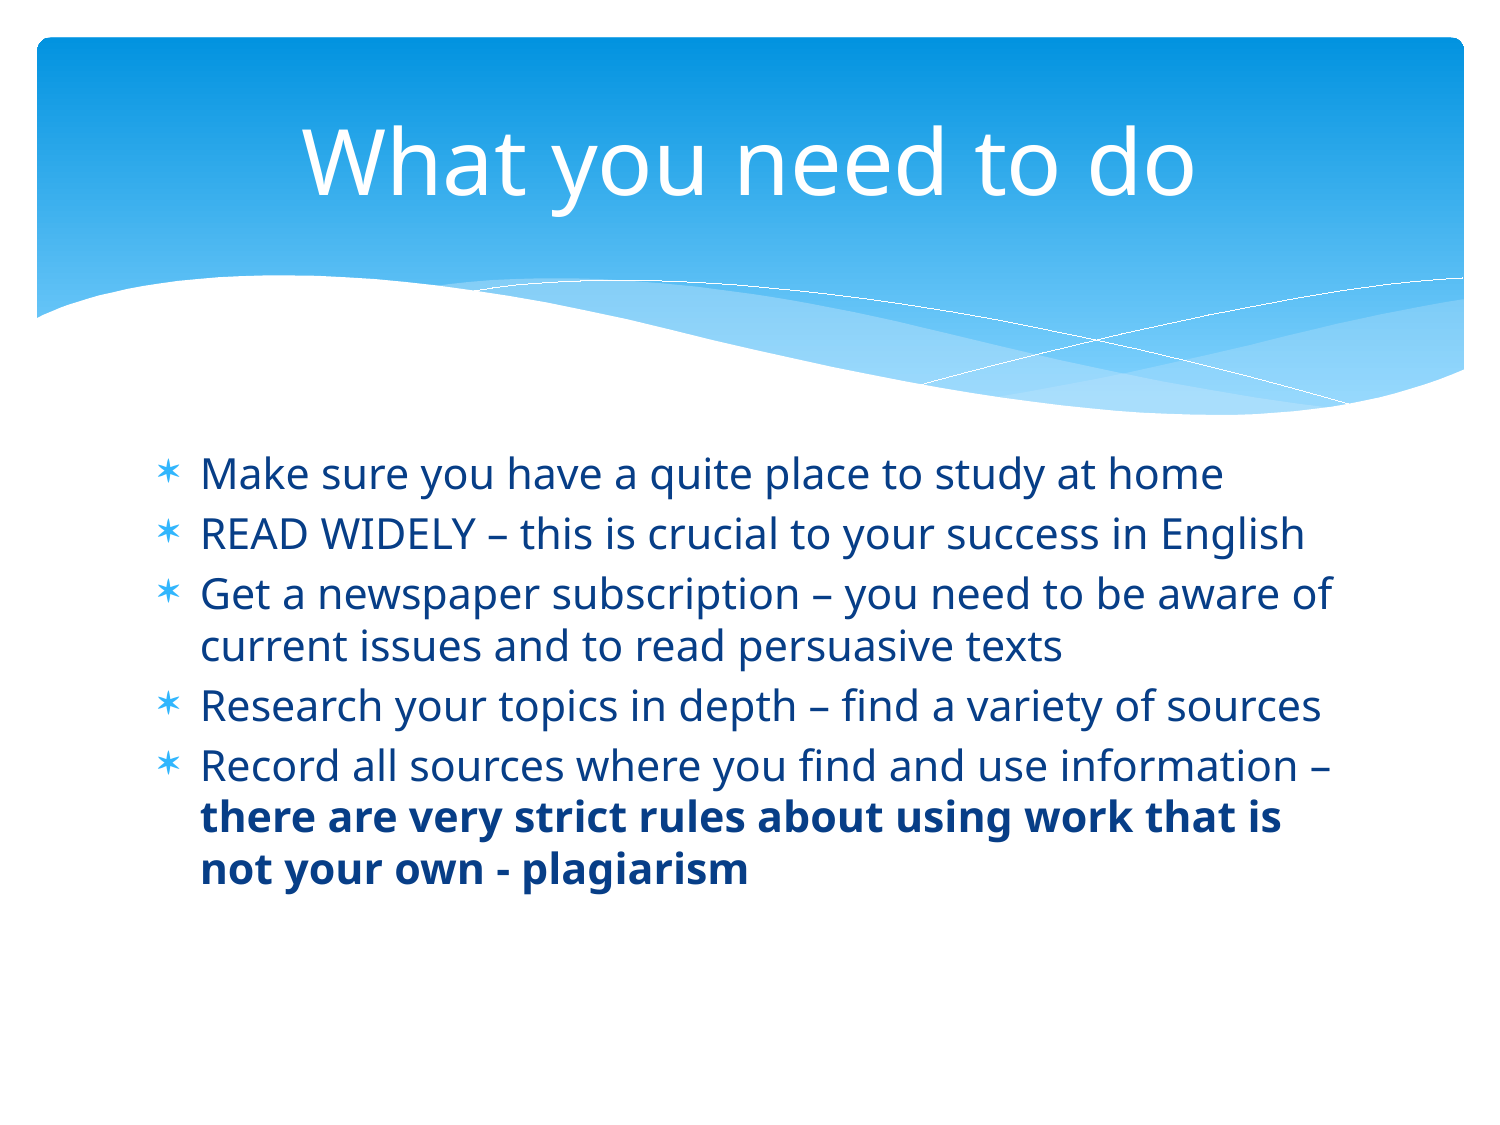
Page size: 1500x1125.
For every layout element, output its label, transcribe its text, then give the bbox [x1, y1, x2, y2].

title What you need to do [75, 55, 1425, 261]
list Make sure you have a quite place to study at home READ WIDELY – this is crucial to your success in English Get a newspaper subscription – you need to be aware of current issues and to read persuasive texts Research your topics in depth – find a variety of sources Record all sources where you find and use information – there are very strict rules about using work that is not your own - plagiarism [143, 438, 1359, 1005]
